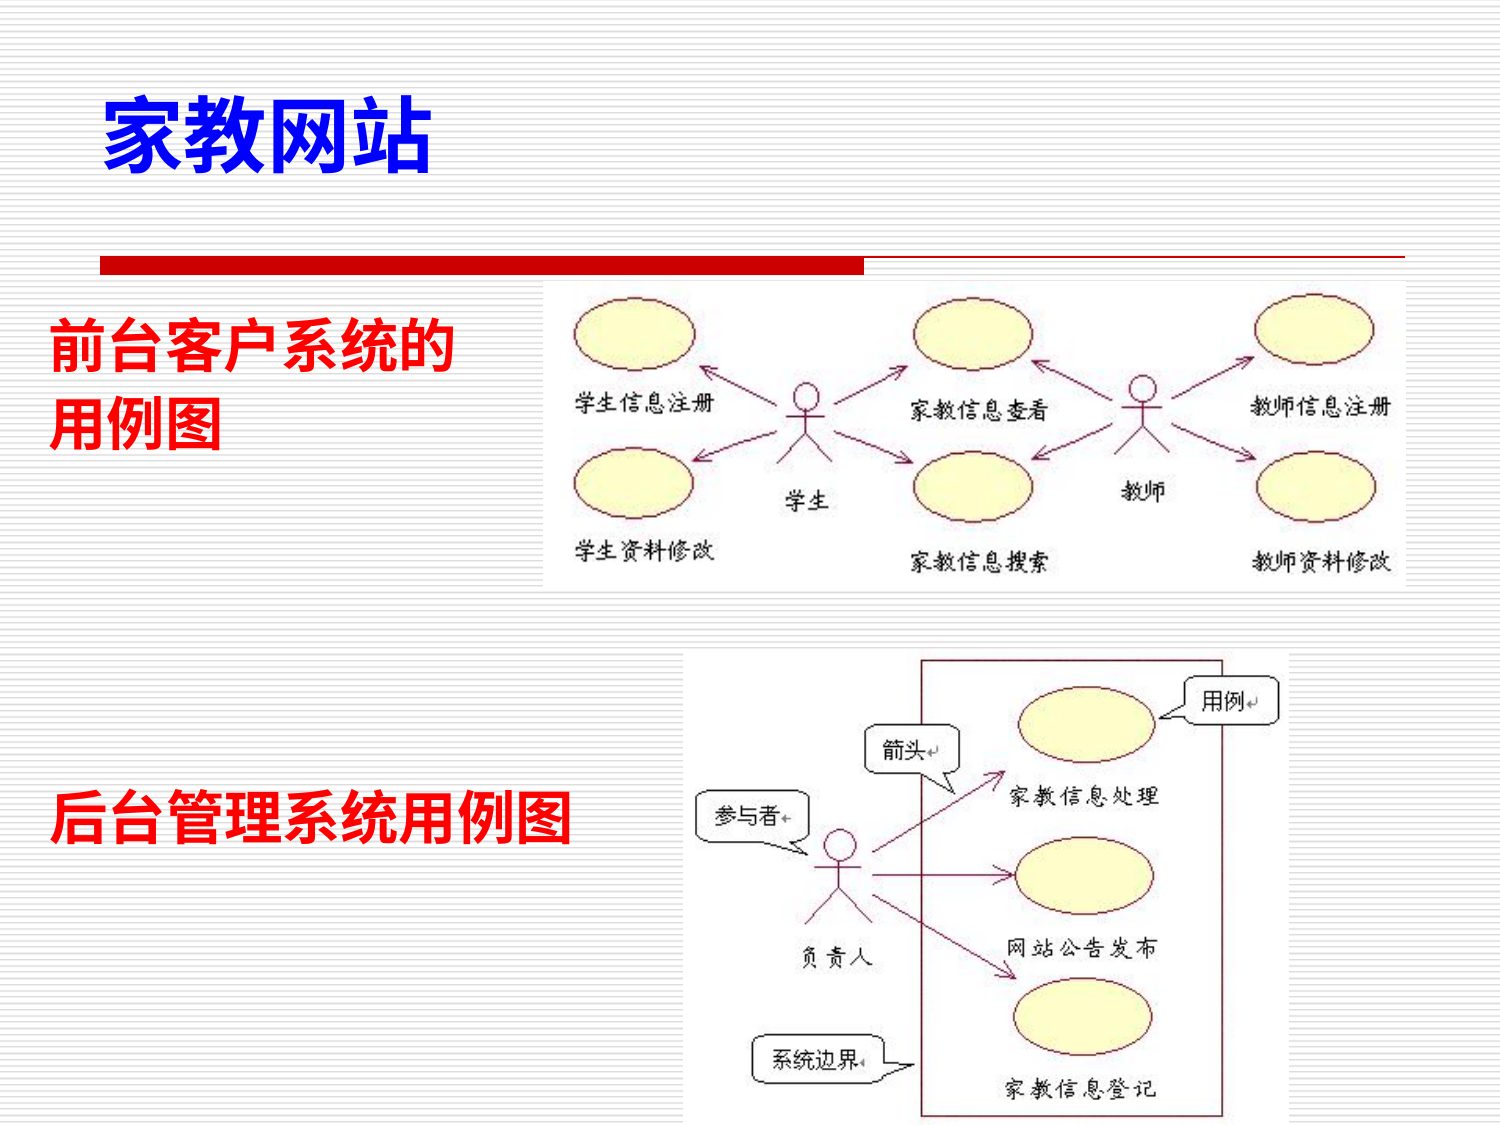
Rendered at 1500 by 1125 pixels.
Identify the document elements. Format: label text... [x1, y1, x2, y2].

text_box 家教网站 [100, 82, 434, 183]
text_box 前台客户系统的用例图 [48, 309, 492, 459]
text_box 后台管理系统用例图 [49, 781, 588, 852]
picture [0, 0, 1500, 1125]
